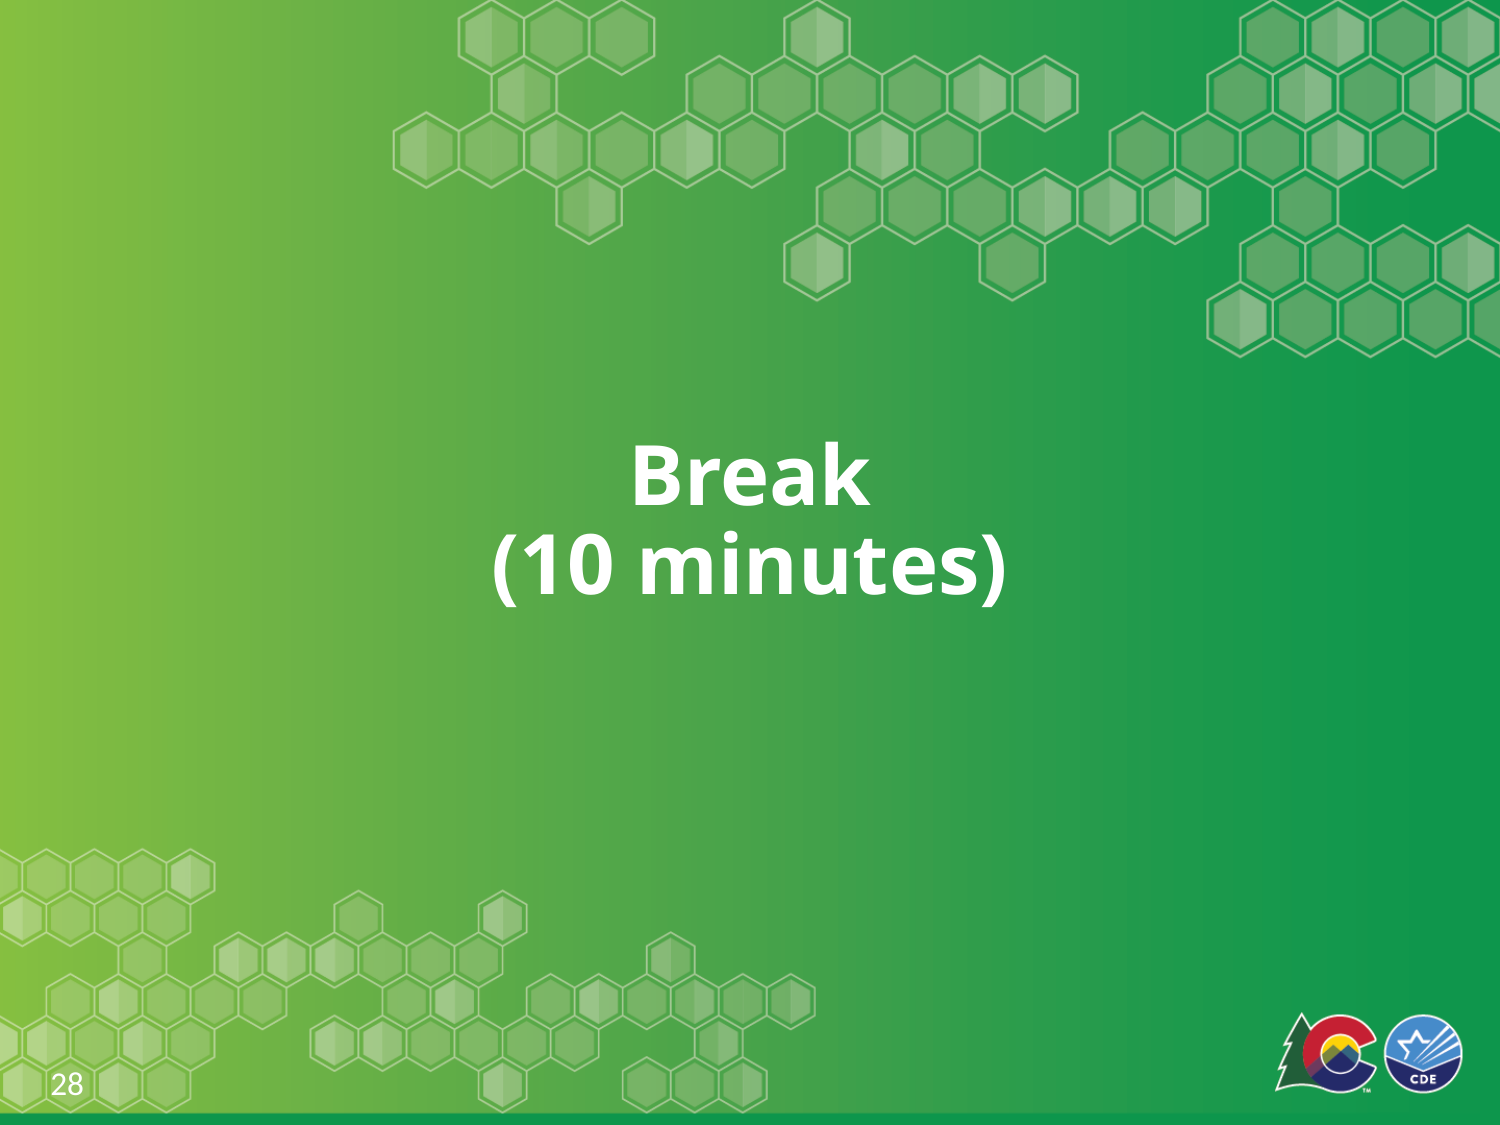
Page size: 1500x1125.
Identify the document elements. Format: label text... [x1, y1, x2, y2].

title Break (10 minutes) [112, 425, 1388, 810]
picture [0, 0, 1500, 1125]
slide_number 28 [35, 1054, 373, 1115]
